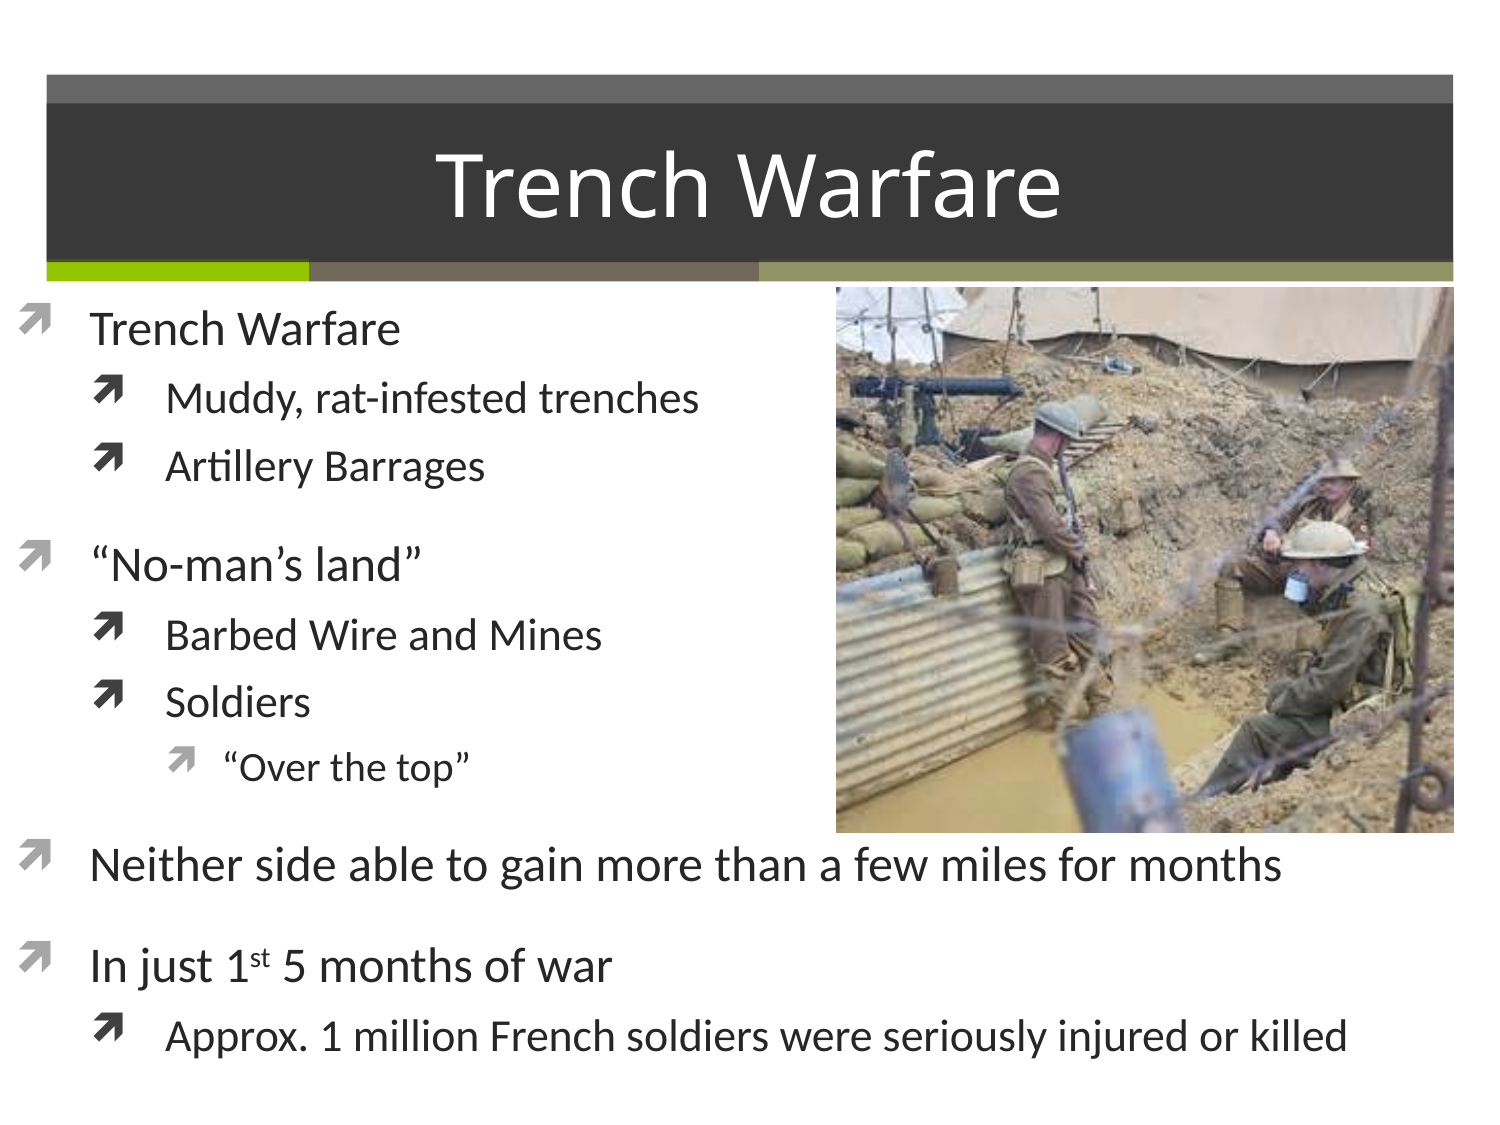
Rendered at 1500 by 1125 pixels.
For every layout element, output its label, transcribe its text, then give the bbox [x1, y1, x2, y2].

picture [835, 287, 1454, 834]
list Trench Warfare Muddy, rat-infested trenches Artillery Barrages “No-man’s land” Barbed Wire and Mines Soldiers “Over the top” Neither side able to gain more than a few miles for months In just 1st 5 months of war Approx. 1 million French soldiers were seriously injured or killed [0, 287, 1500, 1125]
title Trench Warfare [46, 103, 1454, 263]
